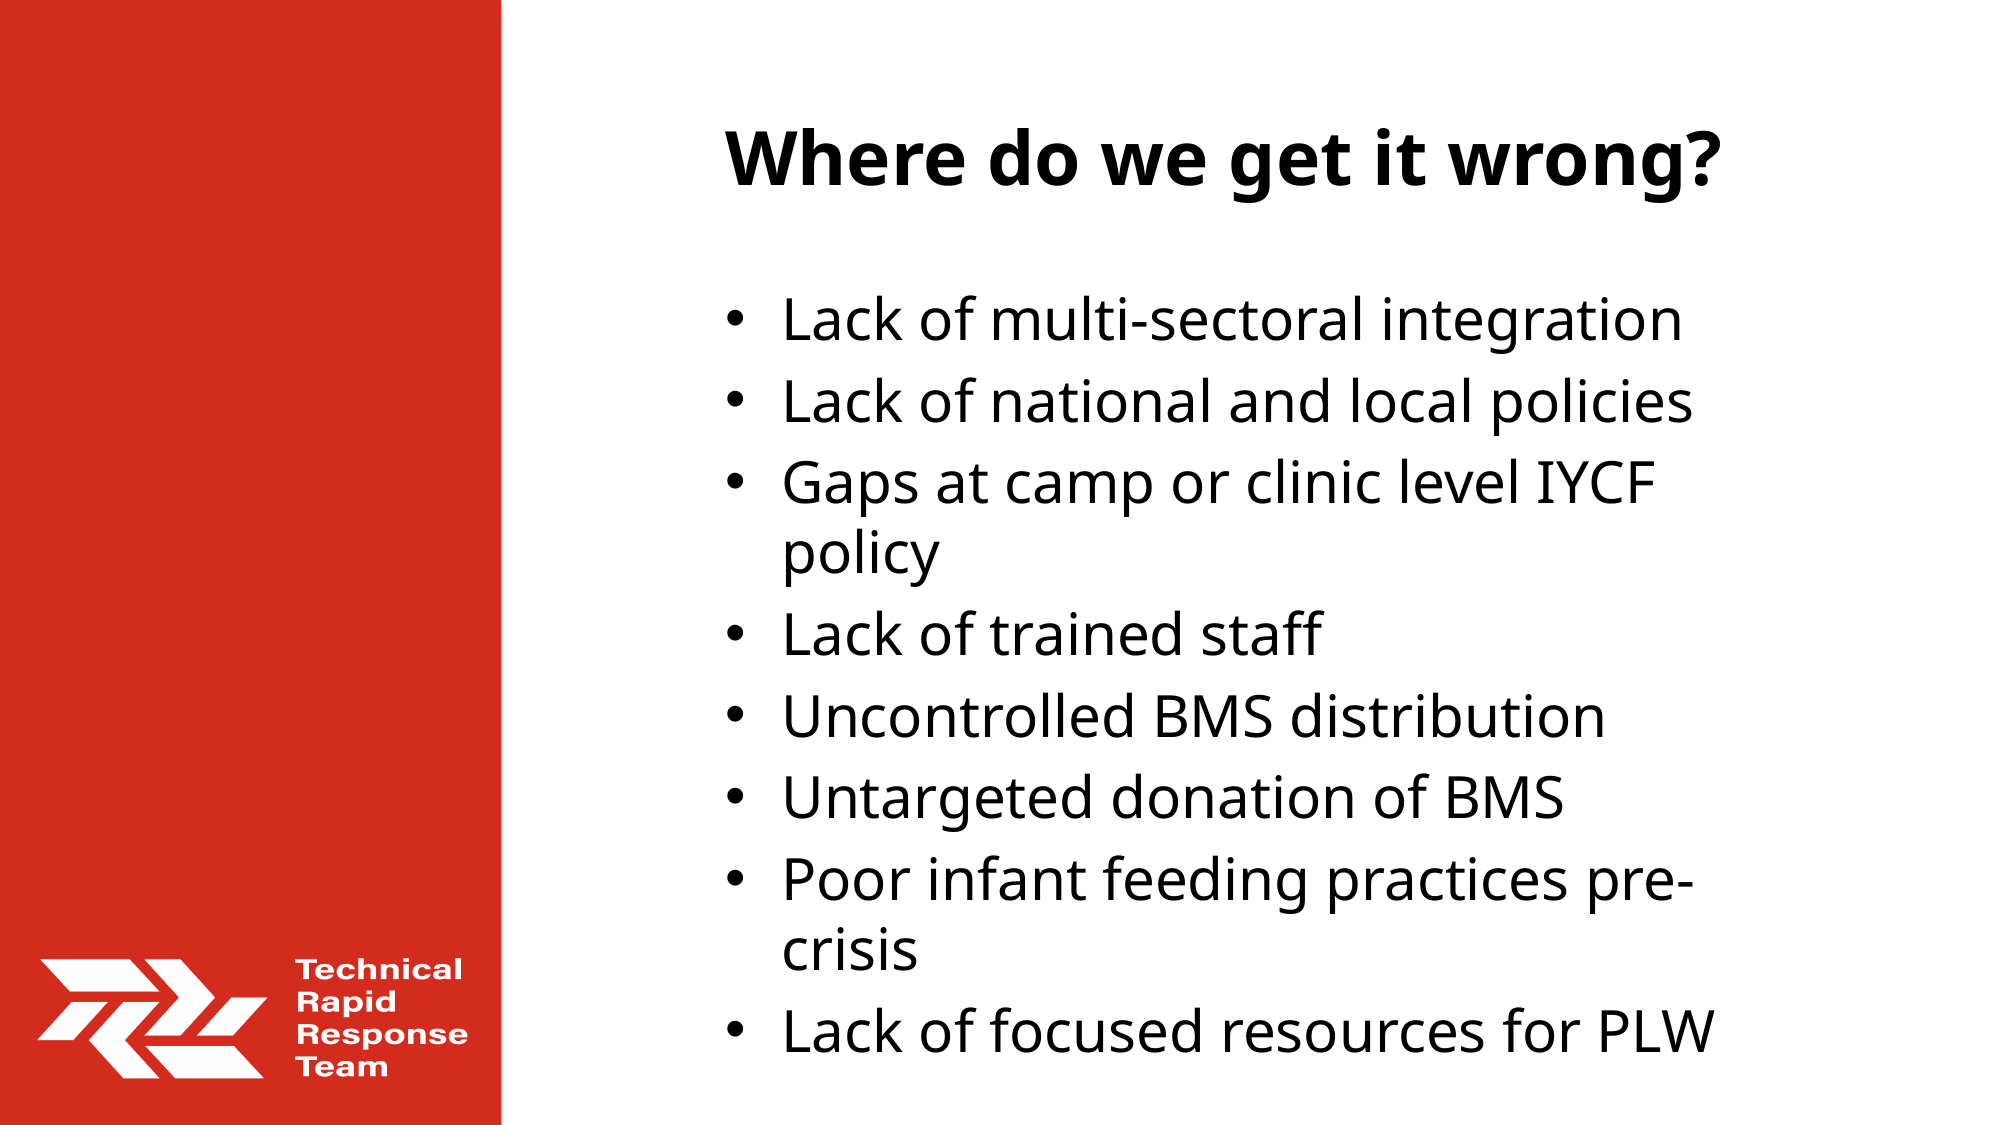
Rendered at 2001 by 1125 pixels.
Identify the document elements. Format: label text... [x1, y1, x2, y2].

text_box Where do we get it wrong? [710, 13, 1912, 298]
picture [26, 942, 482, 1090]
list Lack of multi-sectoral integration Lack of national and local policies Gaps at camp or clinic level IYCF policy Lack of trained staff Uncontrolled BMS distribution Untargeted donation of BMS Poor infant feeding practices pre-crisis Lack of focused resources for PLW [710, 298, 1753, 970]
